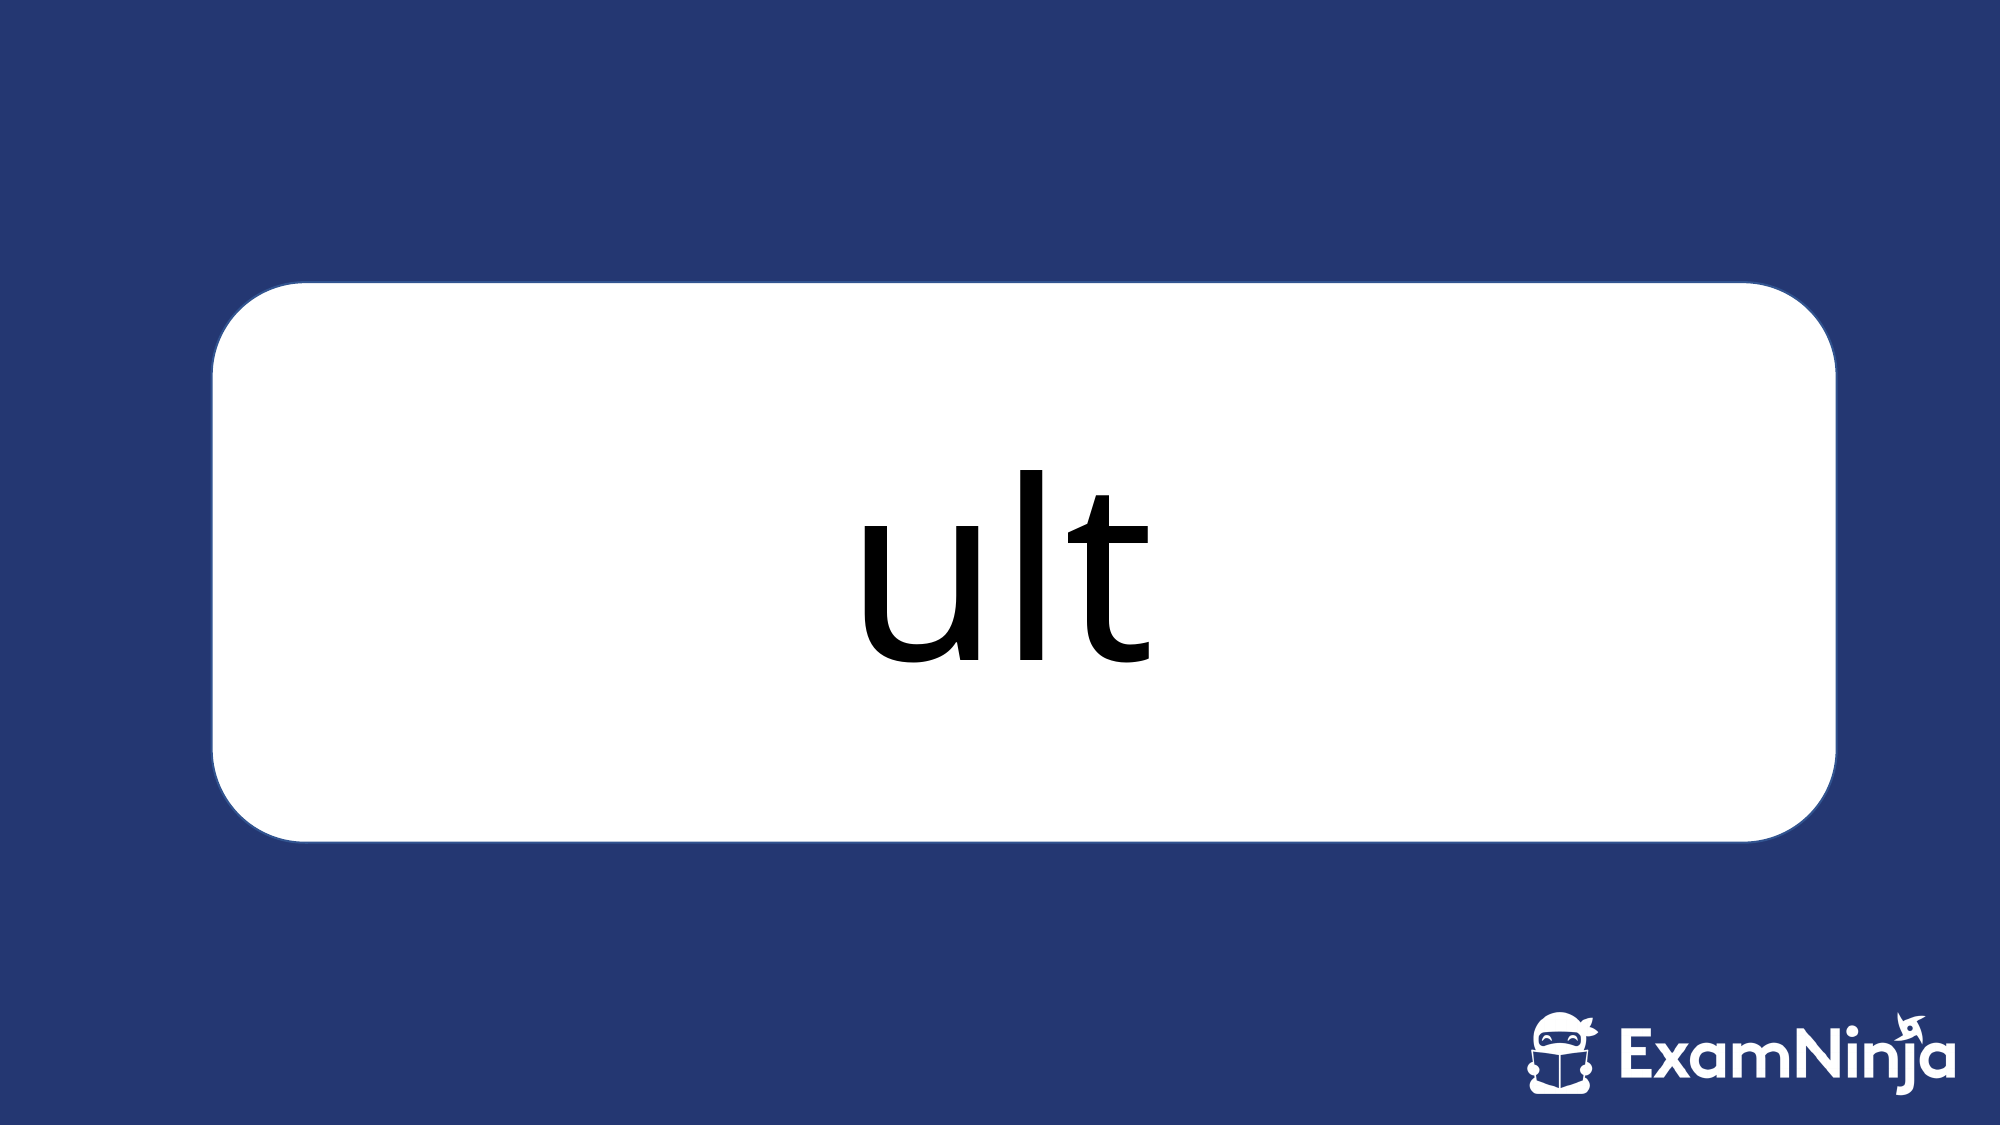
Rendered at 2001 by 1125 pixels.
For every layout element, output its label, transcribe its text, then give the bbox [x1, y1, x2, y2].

text_box [210, 719, 1838, 844]
picture [1501, 1003, 1979, 1102]
text_box [210, 281, 1838, 403]
text_box ult [143, 403, 1857, 719]
